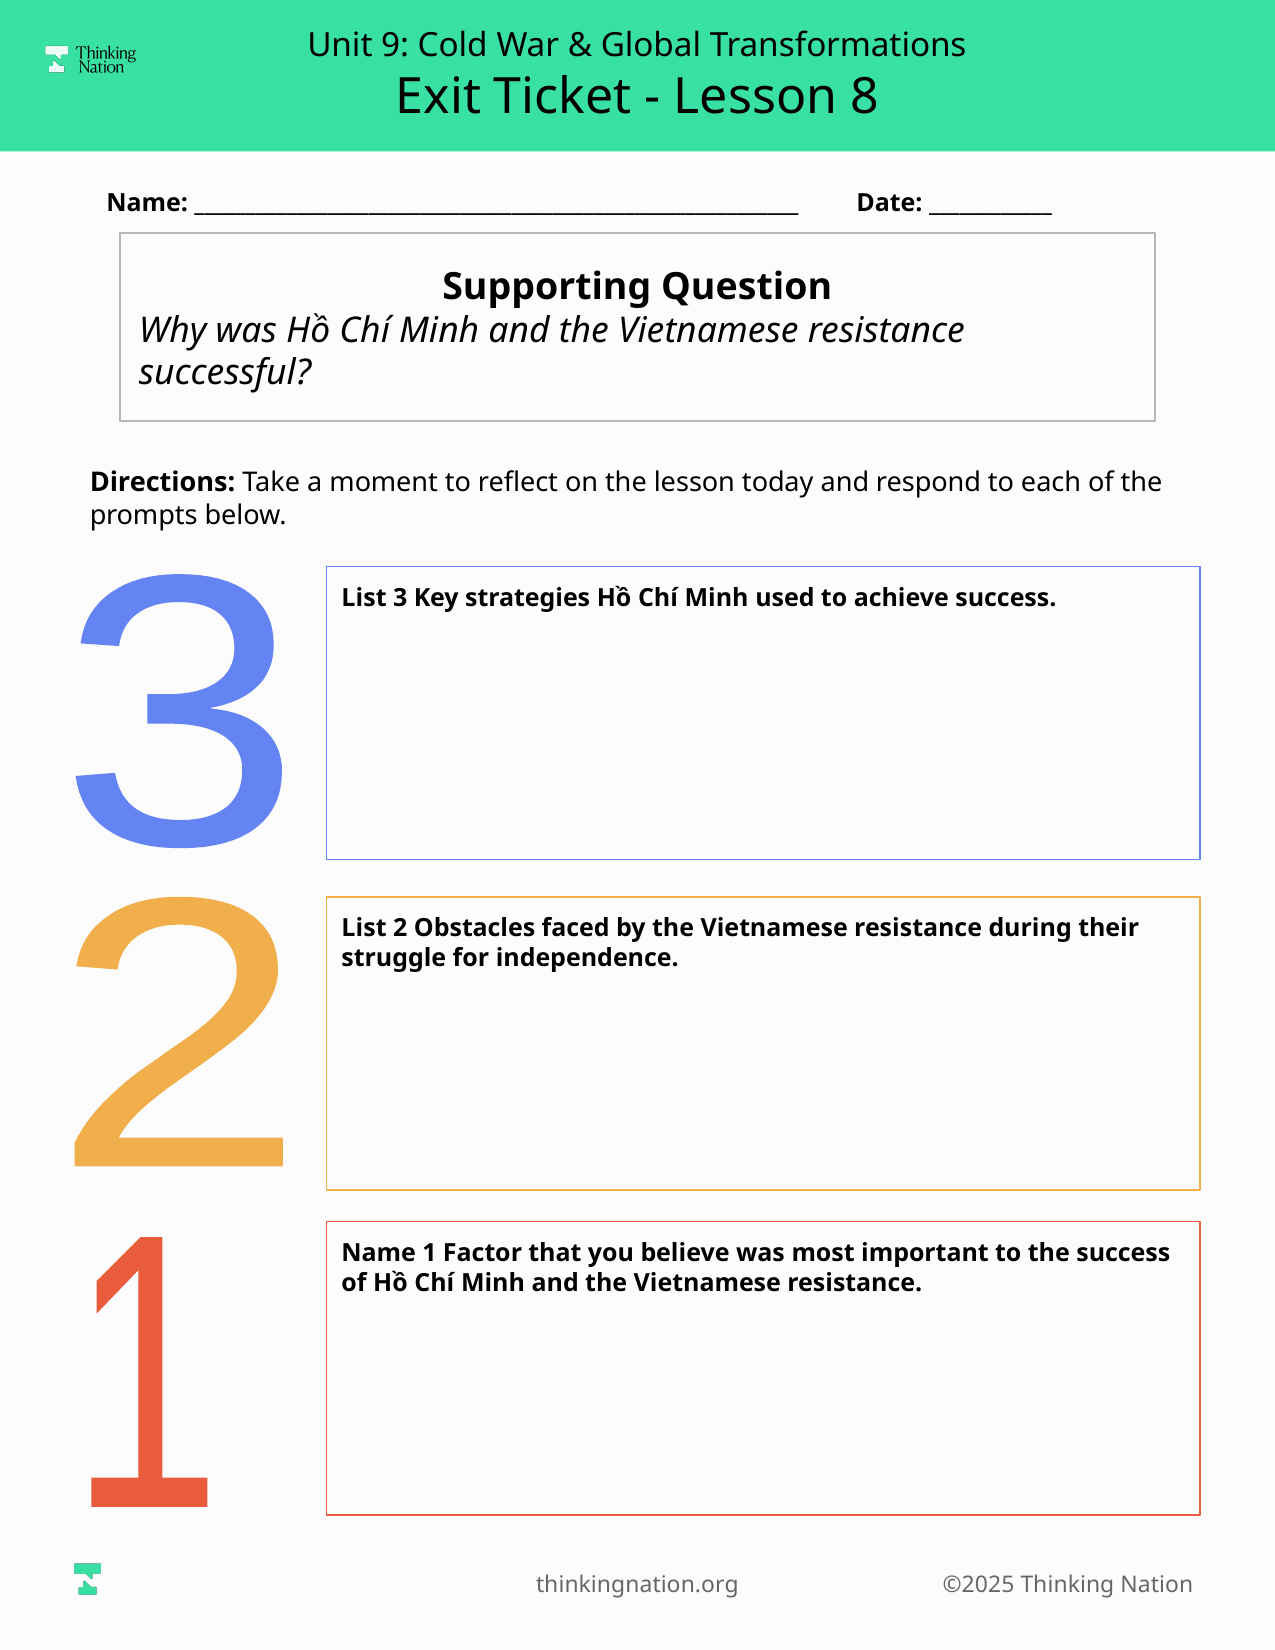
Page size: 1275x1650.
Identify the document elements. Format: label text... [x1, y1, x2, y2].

text_box ©2025 Thinking Nation [907, 1553, 1210, 1605]
text_box Name: ___________________________________________________________ Date: ____________ [91, 170, 1214, 214]
text_box Directions: Take a moment to reflect on the lesson today and respond to each of the prompts below. [74, 449, 1201, 545]
text_box Name 1 Factor that you believe was most important to the success of Hồ Chí Minh and the Vietnamese resistance. [326, 1221, 1201, 1516]
text_box List 2 Obstacles faced by the Vietnamese resistance during their struggle for independence. [326, 896, 1201, 1191]
text_box Supporting Question Why was Hồ Chí Minh and the Vietnamese resistance successful? [119, 232, 1156, 422]
text_box Unit 9: Cold War & Global Transformations Exit Ticket - Lesson 8 [0, 0, 1275, 152]
picture [65, 1557, 109, 1601]
picture [35, 37, 140, 82]
text_box thinkingnation.org [486, 1553, 789, 1605]
text_box List 3 Key strategies Hồ Chí Minh used to achieve success. [326, 566, 1201, 860]
